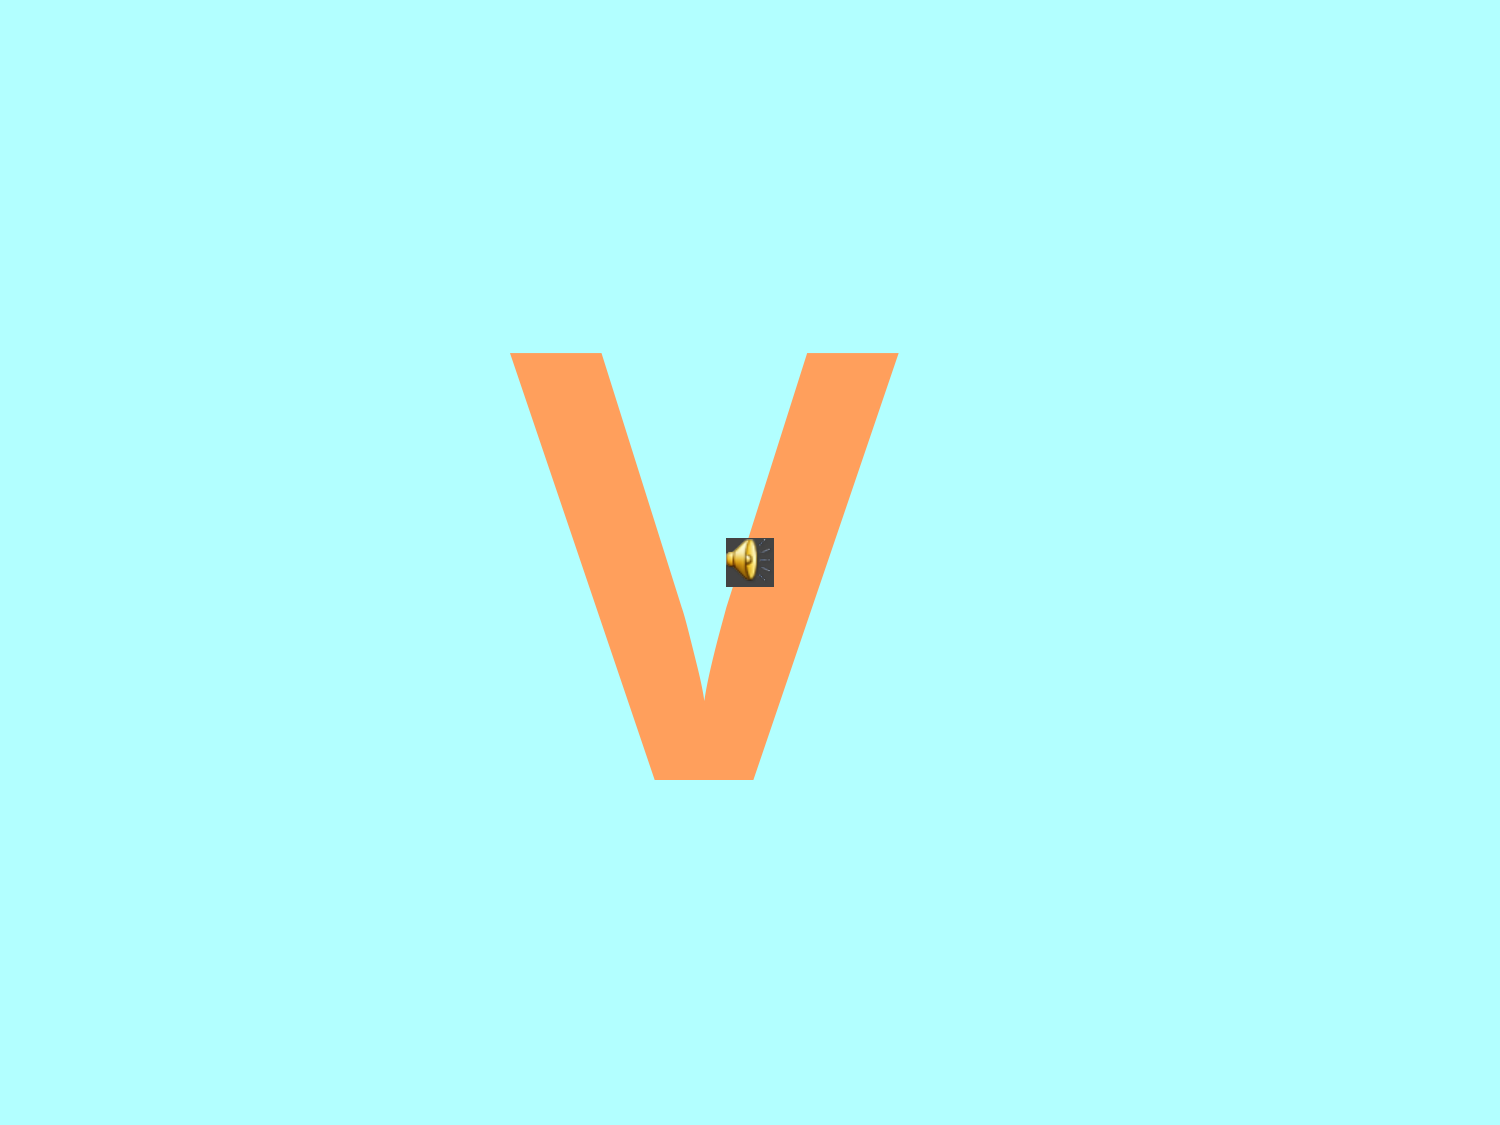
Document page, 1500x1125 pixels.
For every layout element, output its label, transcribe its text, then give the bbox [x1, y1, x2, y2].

text_box V [495, 174, 914, 908]
picture [724, 537, 776, 588]
